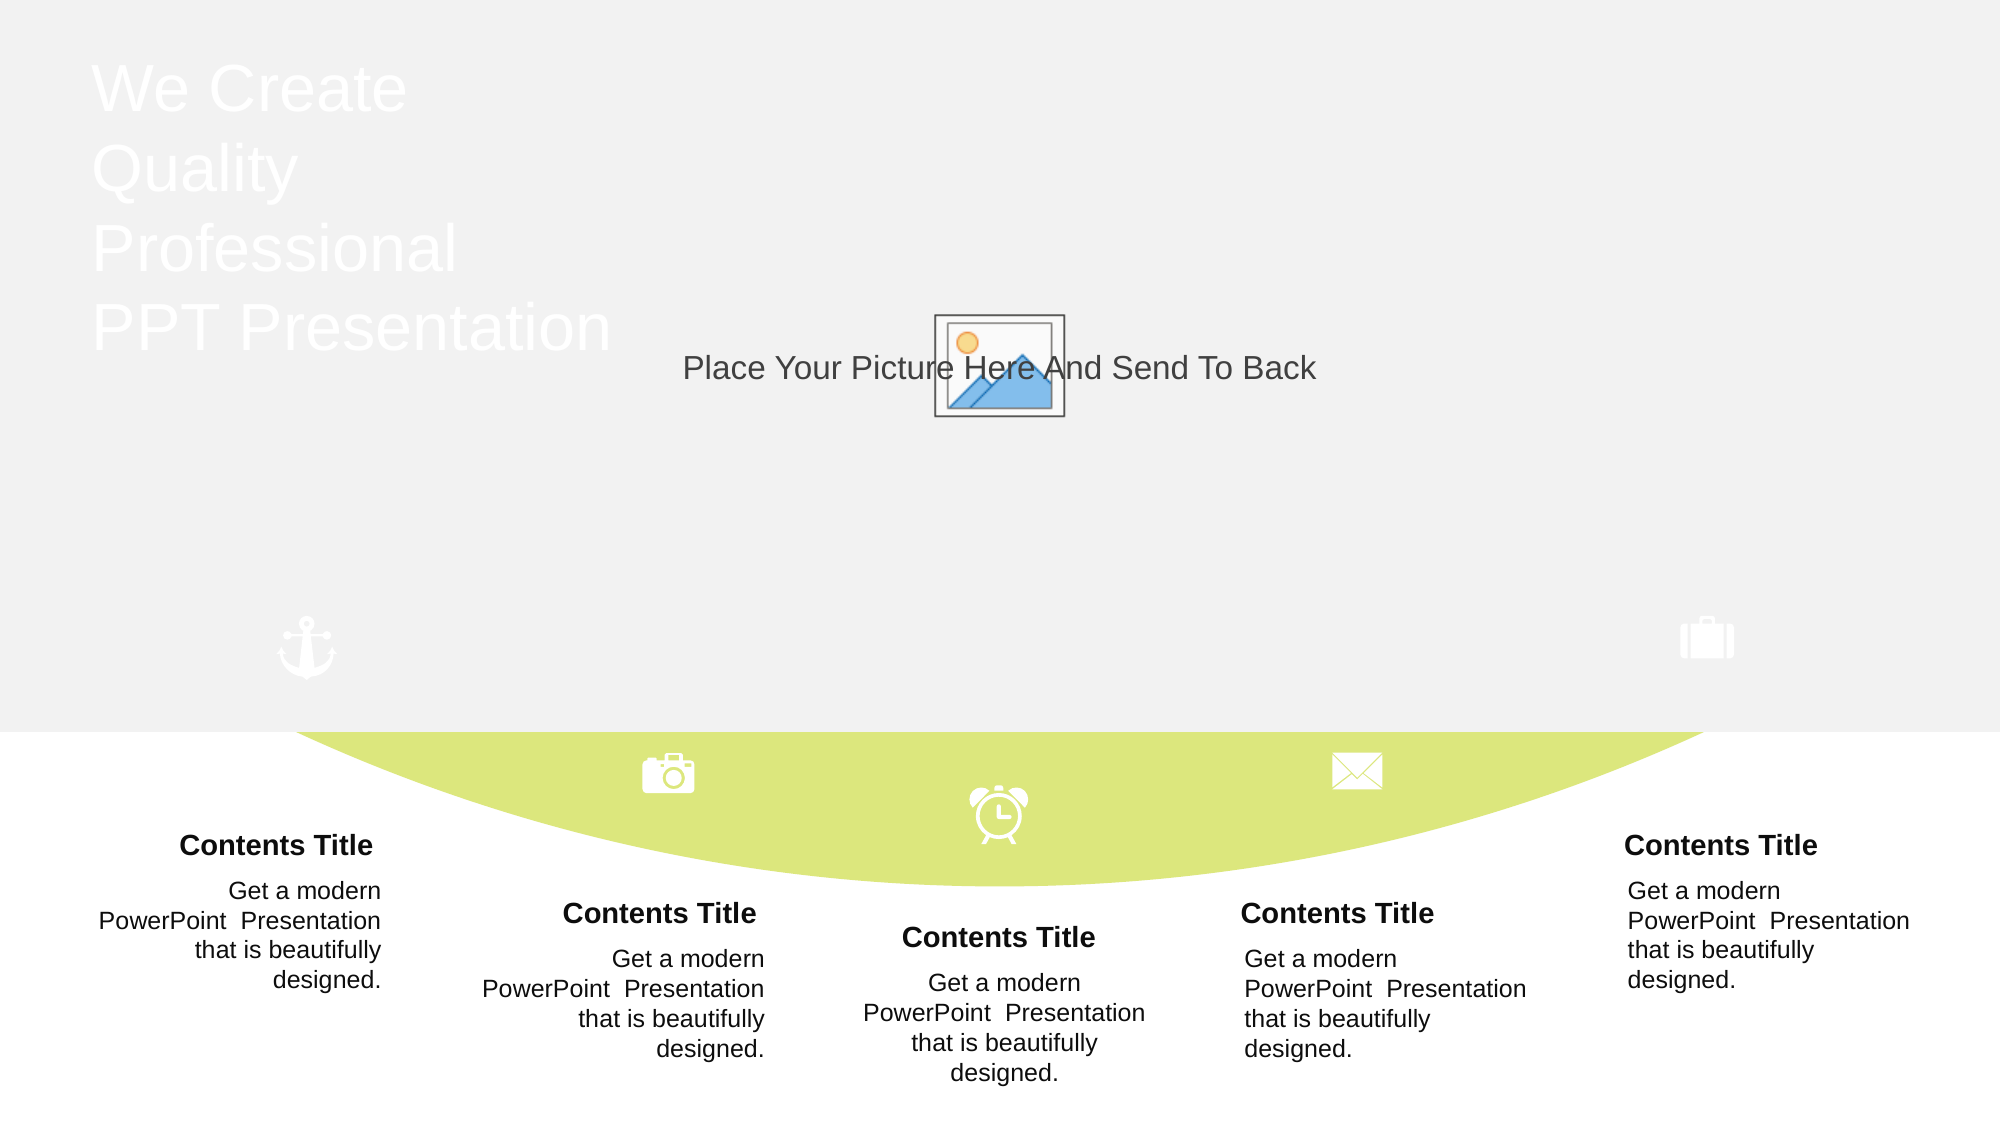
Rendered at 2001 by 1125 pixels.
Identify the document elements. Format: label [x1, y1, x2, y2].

picture [0, 0, 2000, 732]
text_box [1222, 887, 1548, 1042]
text_box [72, 818, 397, 973]
text_box [839, 911, 1164, 1066]
text_box [968, 784, 1030, 846]
text_box [1329, 751, 1386, 791]
text_box [641, 752, 696, 795]
text_box [456, 887, 781, 1042]
text_box [1606, 818, 1931, 973]
